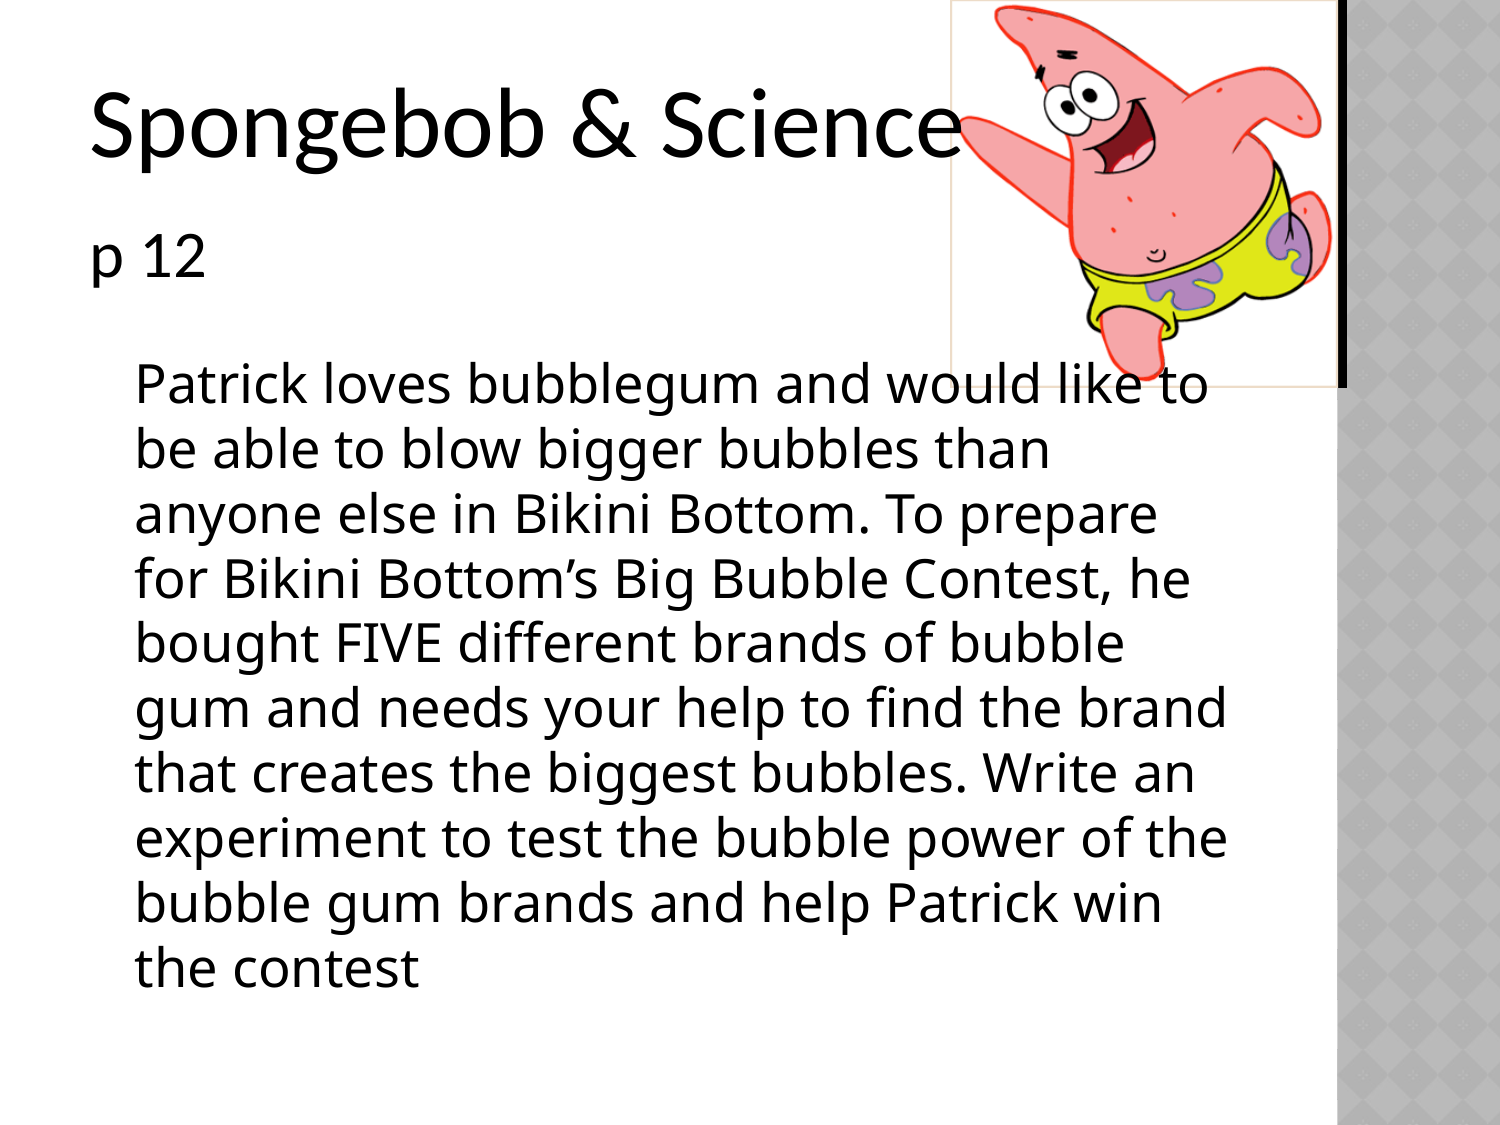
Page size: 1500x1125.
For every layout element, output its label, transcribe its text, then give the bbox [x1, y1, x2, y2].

picture [949, 0, 1347, 388]
text_box Spongebob & Science p 12 [74, 50, 943, 298]
list Patrick loves bubblegum and would like to be able to blow bigger bubbles than anyone else in Bikini Bottom. To prepare for Bikini Bottom’s Big Bubble Contest, he bought FIVE different brands of bubble gum and needs your help to find the brand that creates the biggest bubbles. Write an experiment to test the bubble power of the bubble gum brands and help Patrick win the contest [74, 298, 1263, 1060]
